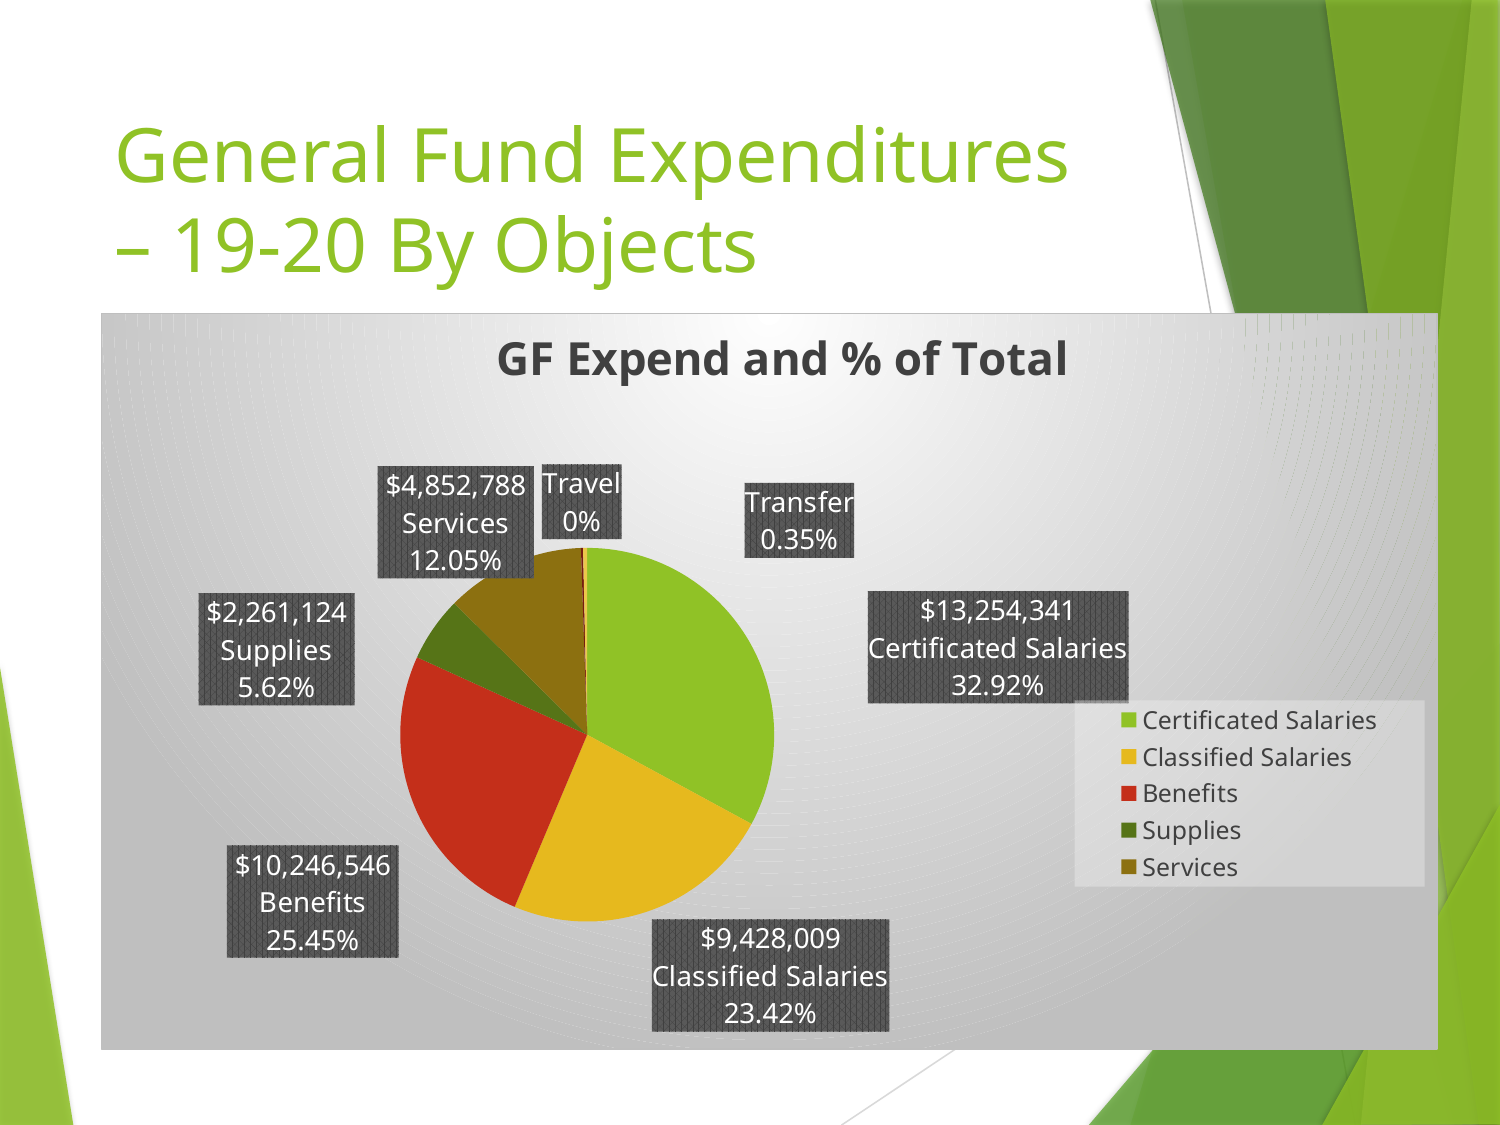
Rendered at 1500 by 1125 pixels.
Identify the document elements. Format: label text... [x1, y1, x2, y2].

chart [99, 311, 1439, 1051]
title General Fund Expenditures – 19-20 By Objects [99, 99, 1142, 311]
